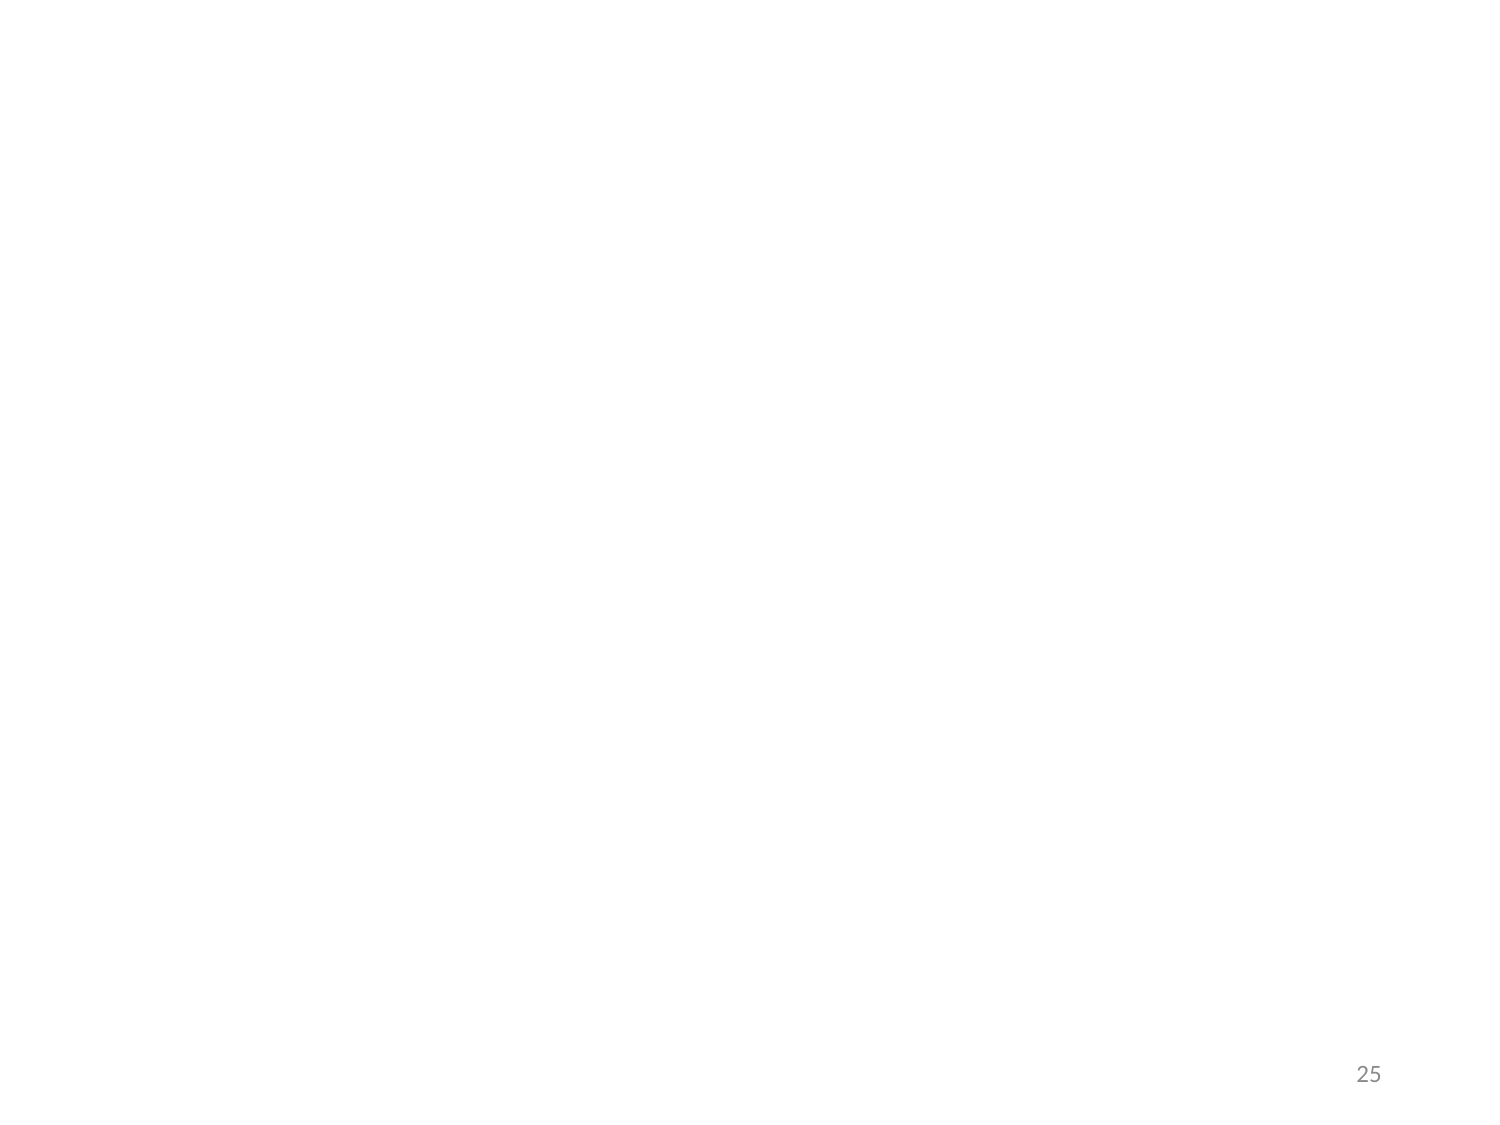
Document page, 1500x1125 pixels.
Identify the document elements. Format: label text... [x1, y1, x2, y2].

slide_number 25 [1059, 1042, 1397, 1103]
